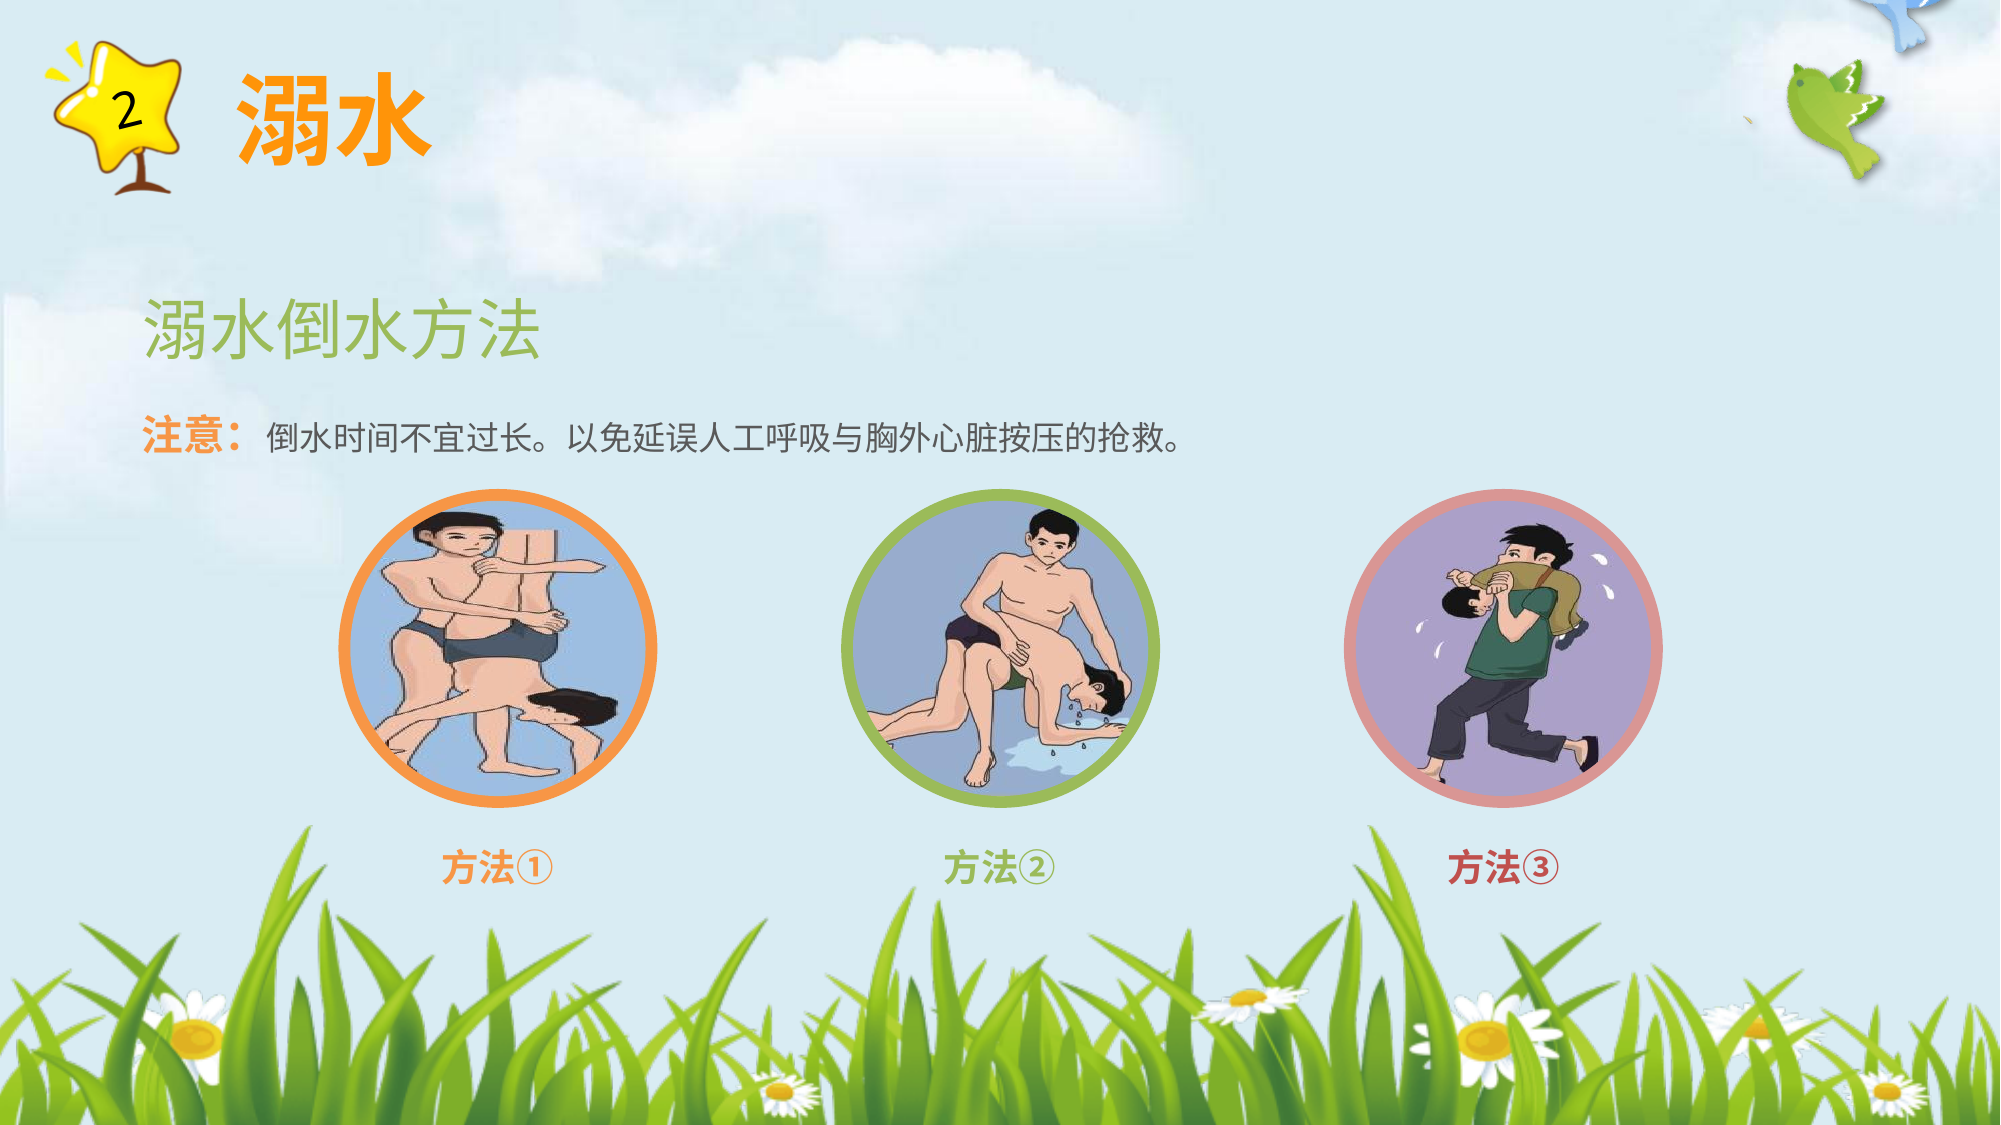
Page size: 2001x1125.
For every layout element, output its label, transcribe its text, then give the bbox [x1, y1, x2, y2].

text_box 注意：倒水时间不宜过长。以免延误人工呼吸与胸外心脏按压的抢救。 [126, 376, 1262, 466]
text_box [841, 488, 1161, 808]
text_box 方法① [413, 814, 581, 897]
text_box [338, 488, 658, 808]
picture [0, 0, 2001, 1125]
text_box 溺水倒水方法 [127, 280, 963, 376]
text_box 方法③ [1419, 814, 1587, 897]
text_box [1343, 488, 1663, 808]
text_box 方法② [916, 814, 1084, 897]
